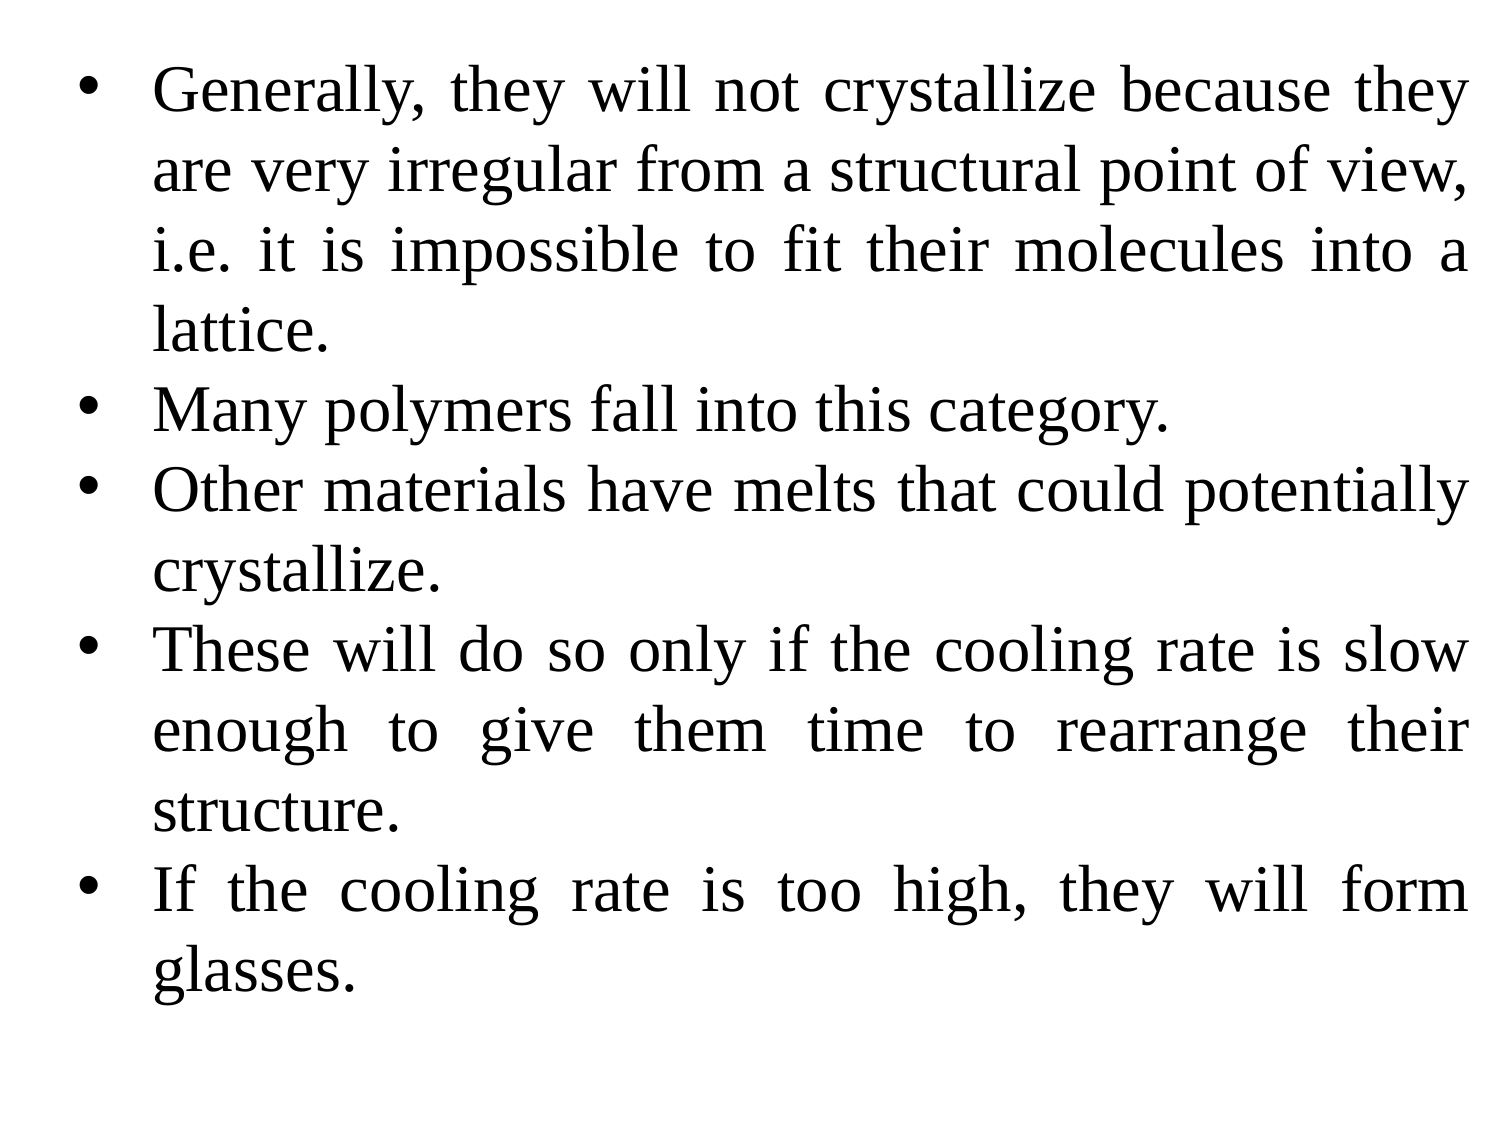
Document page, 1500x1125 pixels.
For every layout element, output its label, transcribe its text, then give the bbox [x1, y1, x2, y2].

text_box Generally, they will not crystallize because they are very irregular from a structural point of view, i.e. it is impossible to fit their molecules into a lattice. Many polymers fall into this category. Other materials have melts that could potentially crystallize. These will do so only if the cooling rate is slow enough to give them time to rearrange their structure. If the cooling rate is too high, they will form glasses. [62, 37, 1488, 1012]
